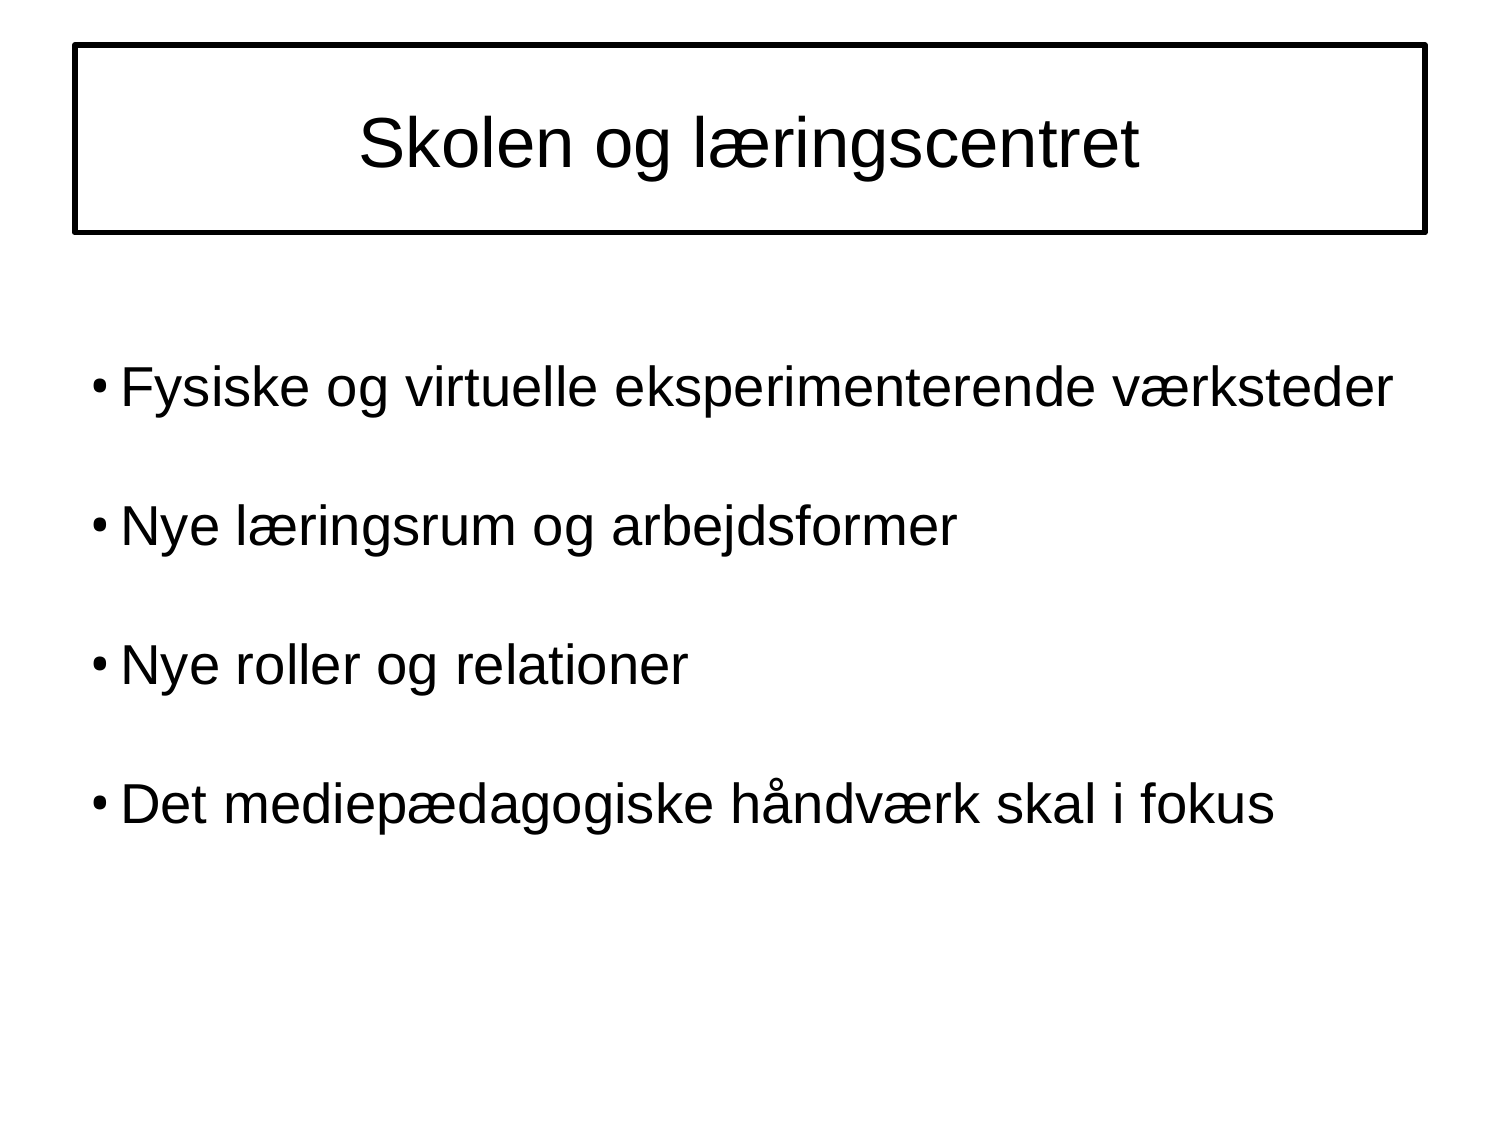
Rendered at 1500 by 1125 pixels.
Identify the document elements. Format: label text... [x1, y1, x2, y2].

list Fysiske og virtuelle eksperimenterende værksteder Nye læringsrum og arbejdsformer Nye roller og relationer Det mediepædagogiske håndværk skal i fokus [74, 349, 1425, 1005]
title Skolen og læringscentret [74, 45, 1425, 233]
